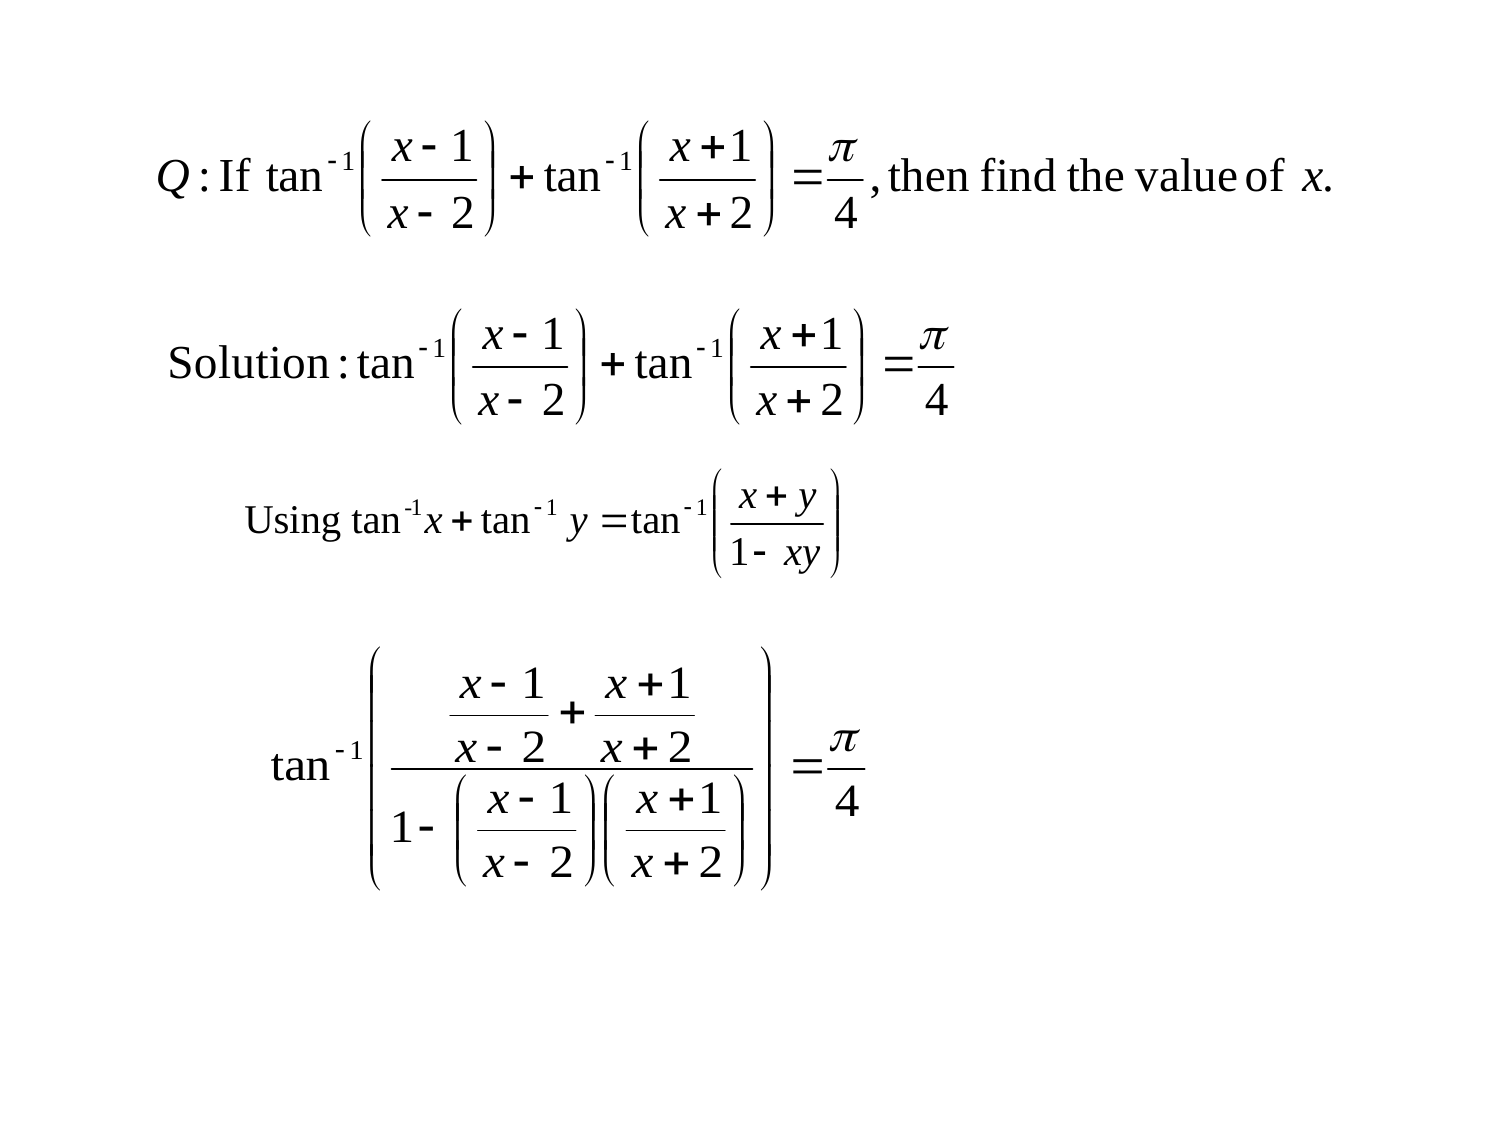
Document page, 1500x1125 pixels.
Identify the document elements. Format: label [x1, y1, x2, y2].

text_box [237, 462, 851, 586]
text_box [262, 637, 876, 901]
text_box [162, 299, 964, 435]
text_box [149, 112, 1338, 247]
